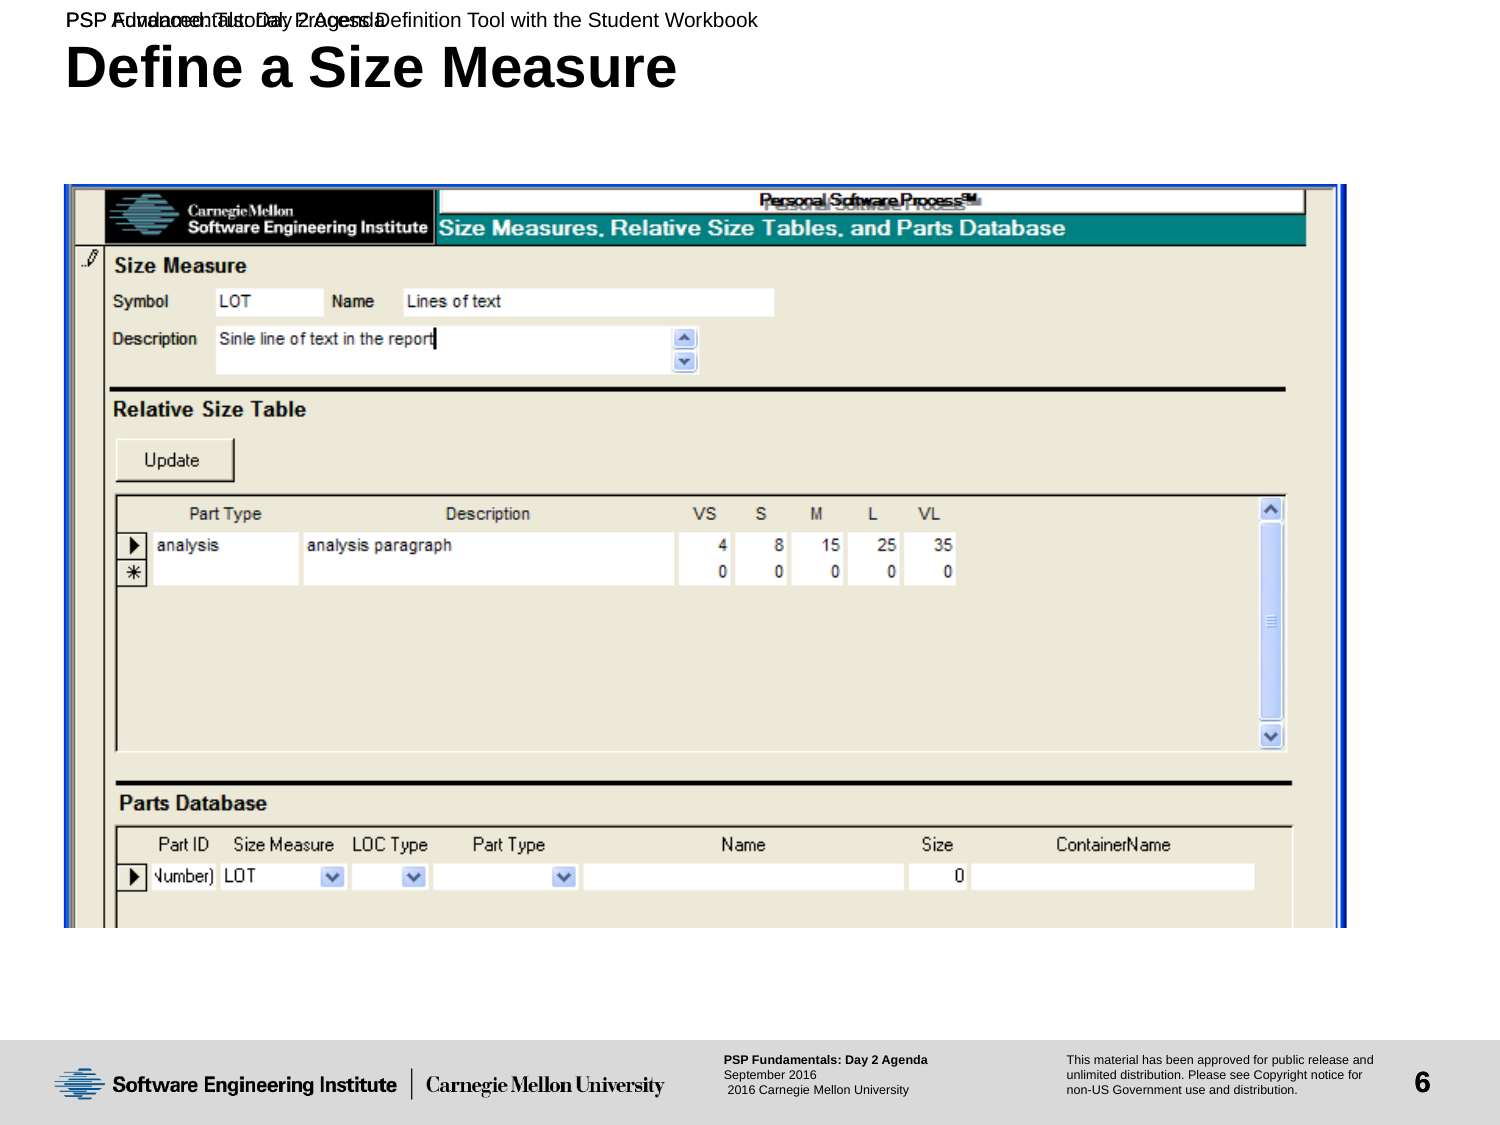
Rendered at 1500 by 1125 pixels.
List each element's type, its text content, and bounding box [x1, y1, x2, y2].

picture [63, 184, 1347, 928]
picture [46, 1061, 673, 1104]
title Define a Size Measure [65, 37, 1430, 148]
